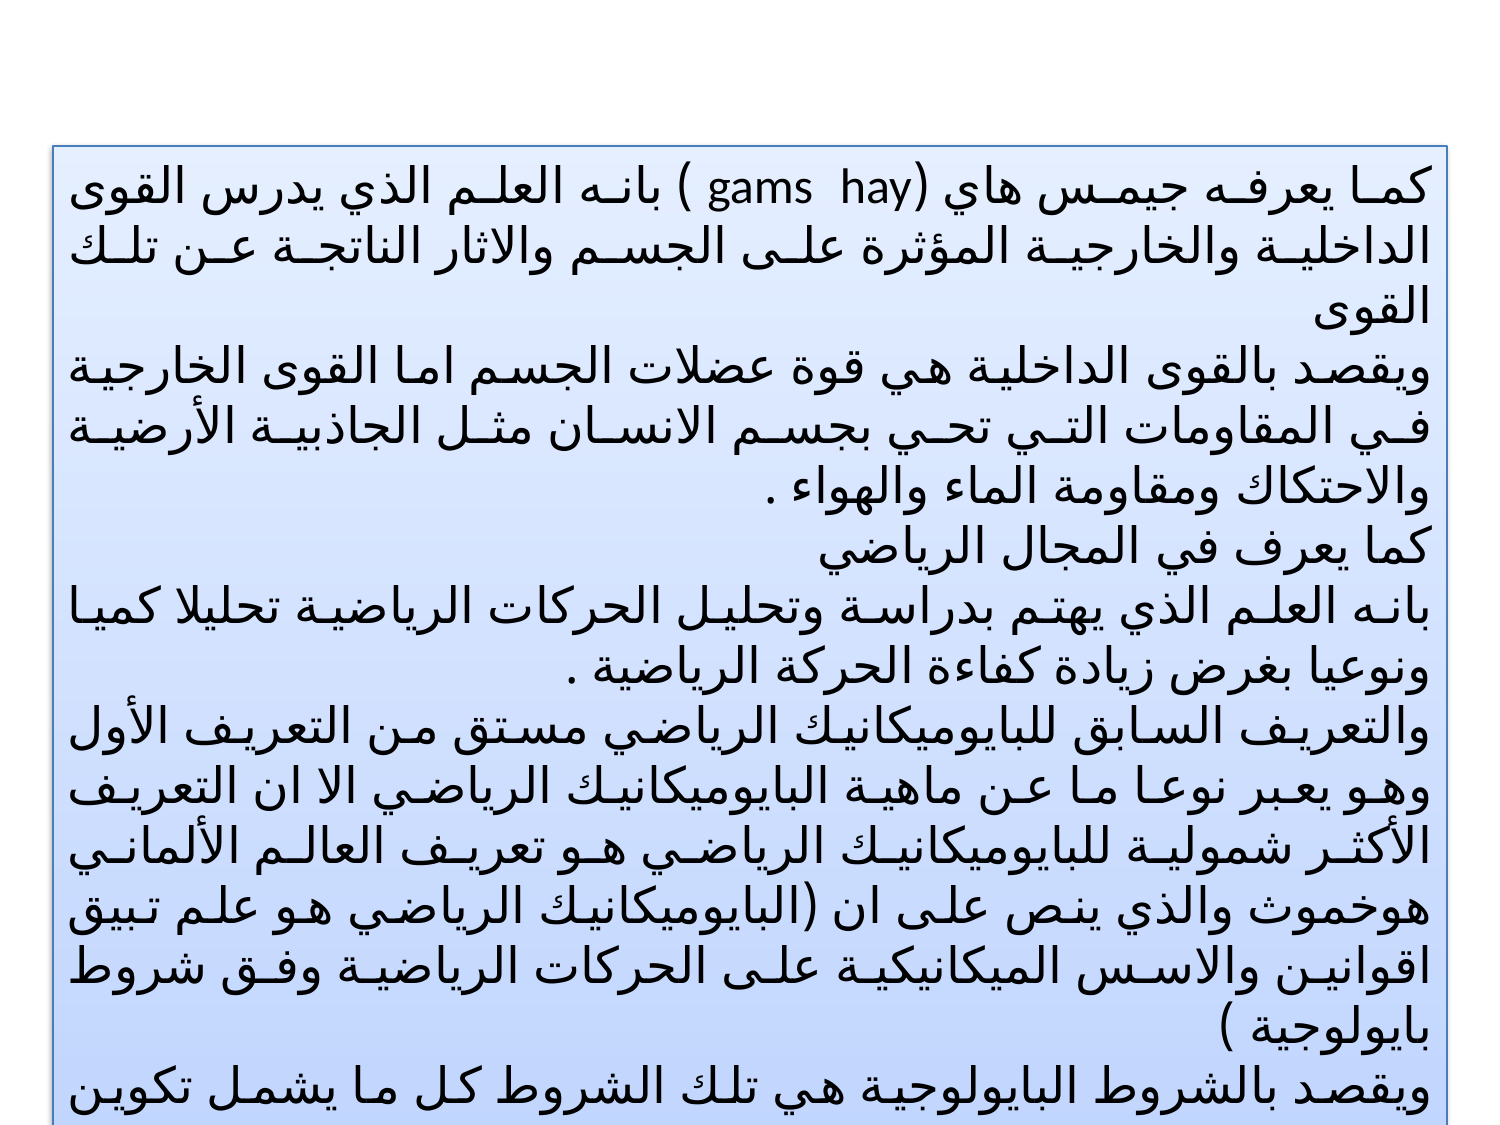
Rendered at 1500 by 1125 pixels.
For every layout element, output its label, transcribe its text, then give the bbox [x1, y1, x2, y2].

text_box كما يعرفه جيمس هاي (gams hay ) بانه العلم الذي يدرس القوى الداخلية والخارجية المؤثرة على الجسم والاثار الناتجة عن تلك القوى ويقصد بالقوى الداخلية هي قوة عضلات الجسم اما القوى الخارجية في المقاومات التي تحي بجسم الانسان مثل الجاذبية الأرضية والاحتكاك ومقاومة الماء والهواء . كما يعرف في المجال الرياضي بانه العلم الذي يهتم بدراسة وتحليل الحركات الرياضية تحليلا كميا ونوعيا بغرض زيادة كفاءة الحركة الرياضية . والتعريف السابق للبايوميكانيك الرياضي مستق من التعريف الأول وهو يعبر نوعا ما عن ماهية البايوميكانيك الرياضي الا ان التعريف الأكثر شمولية للبايوميكانيك الرياضي هو تعريف العالم الألماني هوخموث والذي ينص على ان (البايوميكانيك الرياضي هو علم تبيق اقوانين والاسس الميكانيكية على الحركات الرياضية وفق شروط بايولوجية ) ويقصد بالشروط البايولوجية هي تلك الشروط كل ما يشمل تكوين الجسم البشري من تشريح وفسلجة وقياسات انثروبومترية [52, 145, 1448, 1125]
